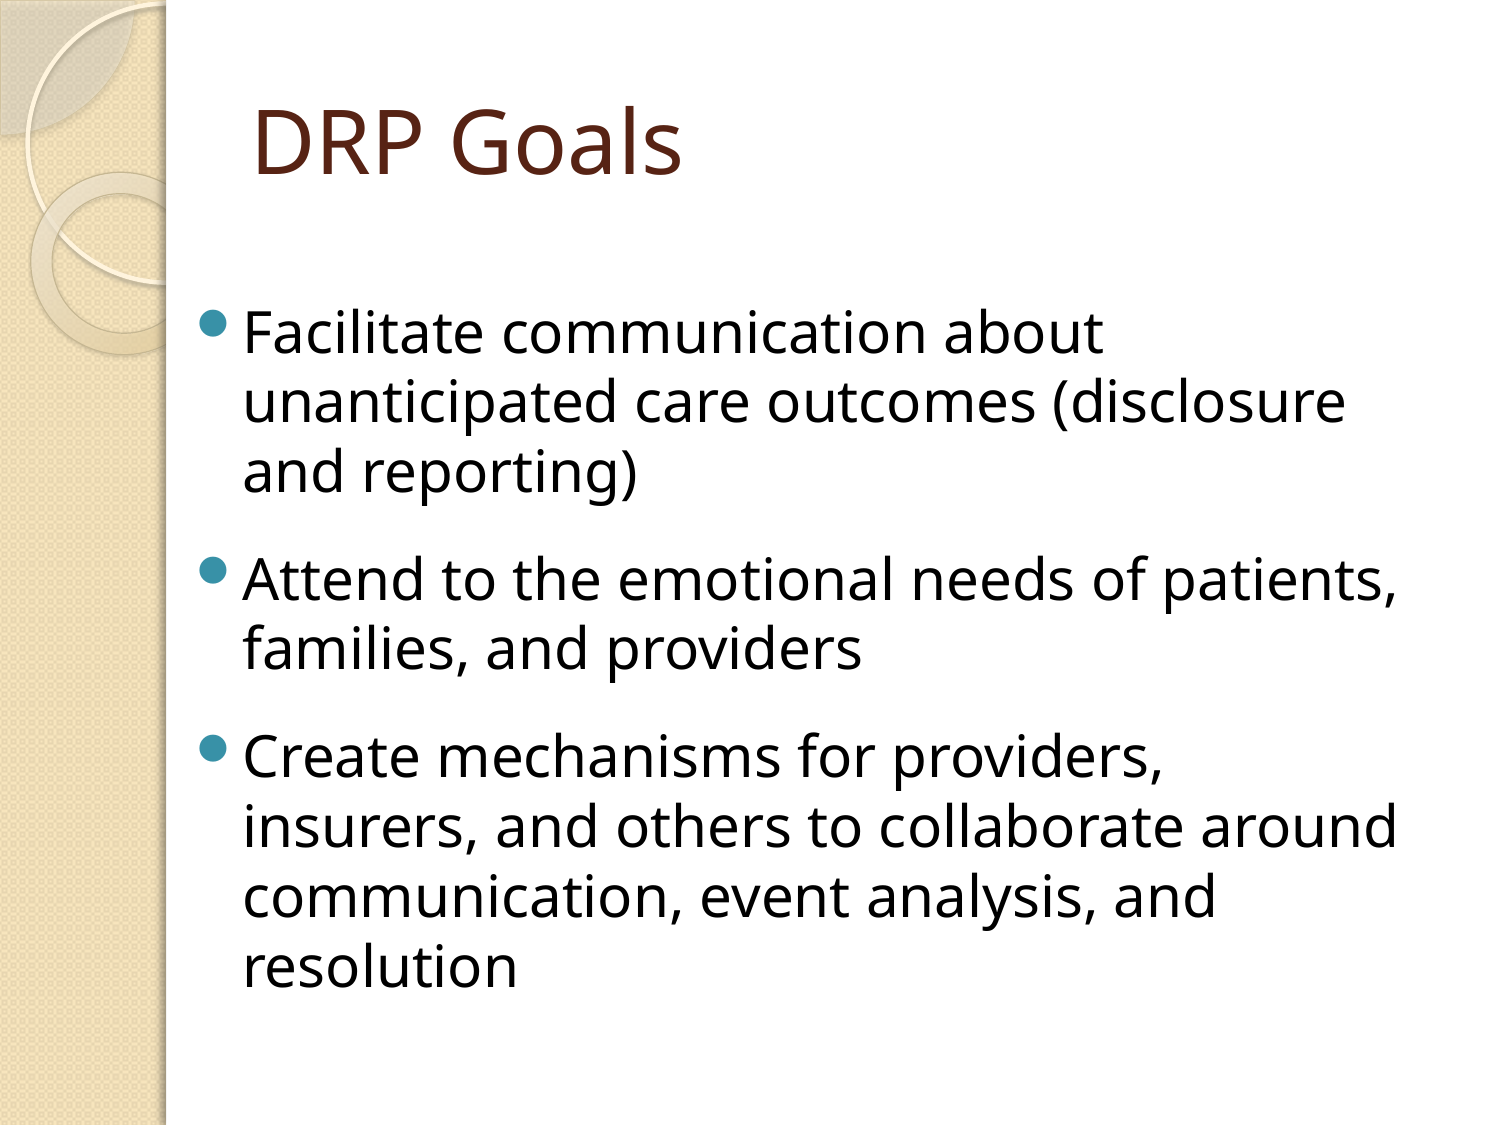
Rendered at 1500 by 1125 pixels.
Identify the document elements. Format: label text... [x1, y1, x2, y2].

title DRP Goals [235, 45, 1466, 233]
list Facilitate communication about unanticipated care outcomes (disclosure and reporting) Attend to the emotional needs of patients, families, and providers Create mechanisms for providers, insurers, and others to collaborate around communication, event analysis, and resolution [167, 287, 1425, 1075]
